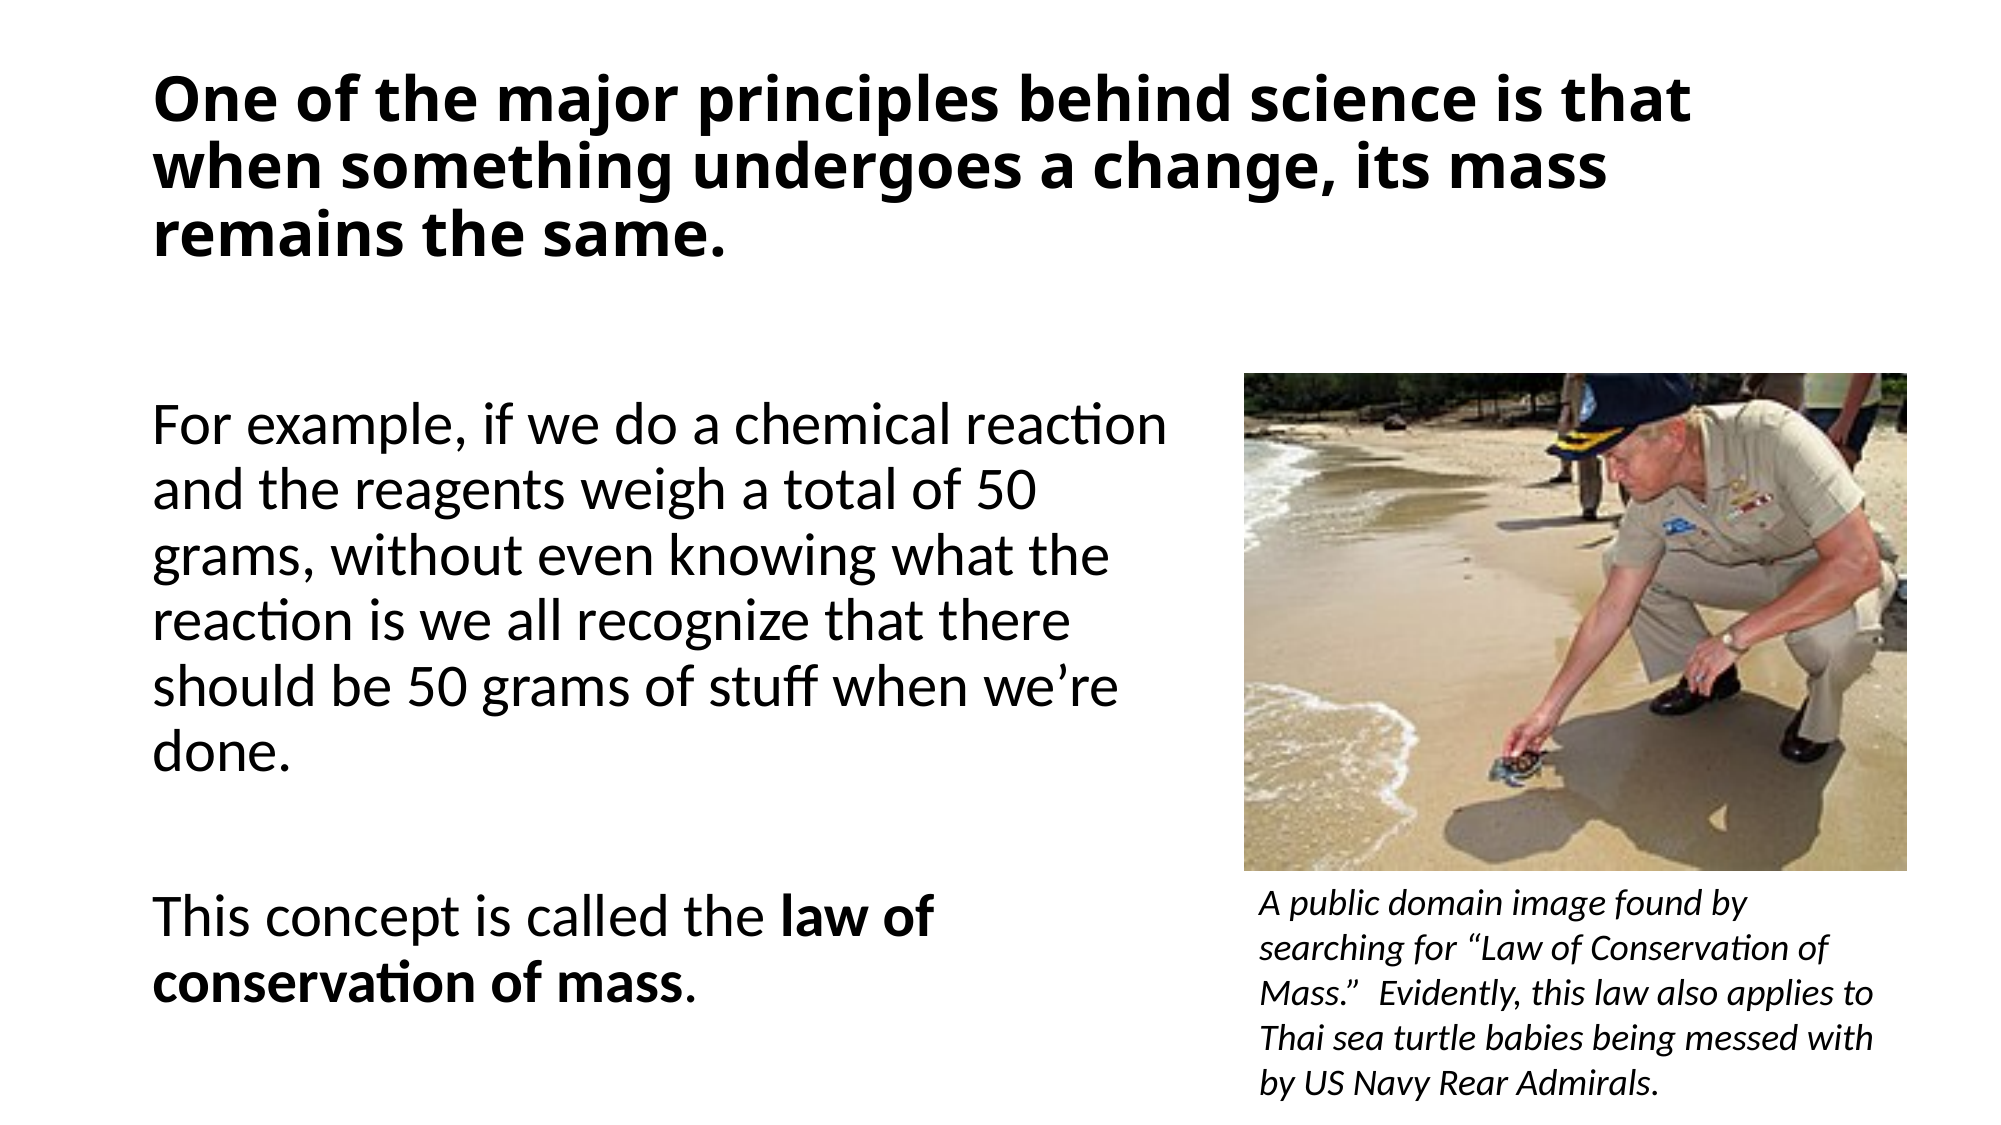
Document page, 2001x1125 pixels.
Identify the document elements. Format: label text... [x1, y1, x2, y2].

list For example, if we do a chemical reaction and the reagents weigh a total of 50 grams, without even knowing what the reaction is we all recognize that there should be 50 grams of stuff when we’re done. This concept is called the law of conservation of mass. [137, 309, 1200, 1024]
picture [1244, 373, 1907, 871]
text_box A public domain image found by searching for “Law of Conservation of Mass.” Evidently, this law also applies to Thai sea turtle babies being messed with by US Navy Rear Admirals. [1244, 871, 1907, 1110]
title One of the major principles behind science is that when something undergoes a change, its mass remains the same. [137, 59, 1863, 278]
